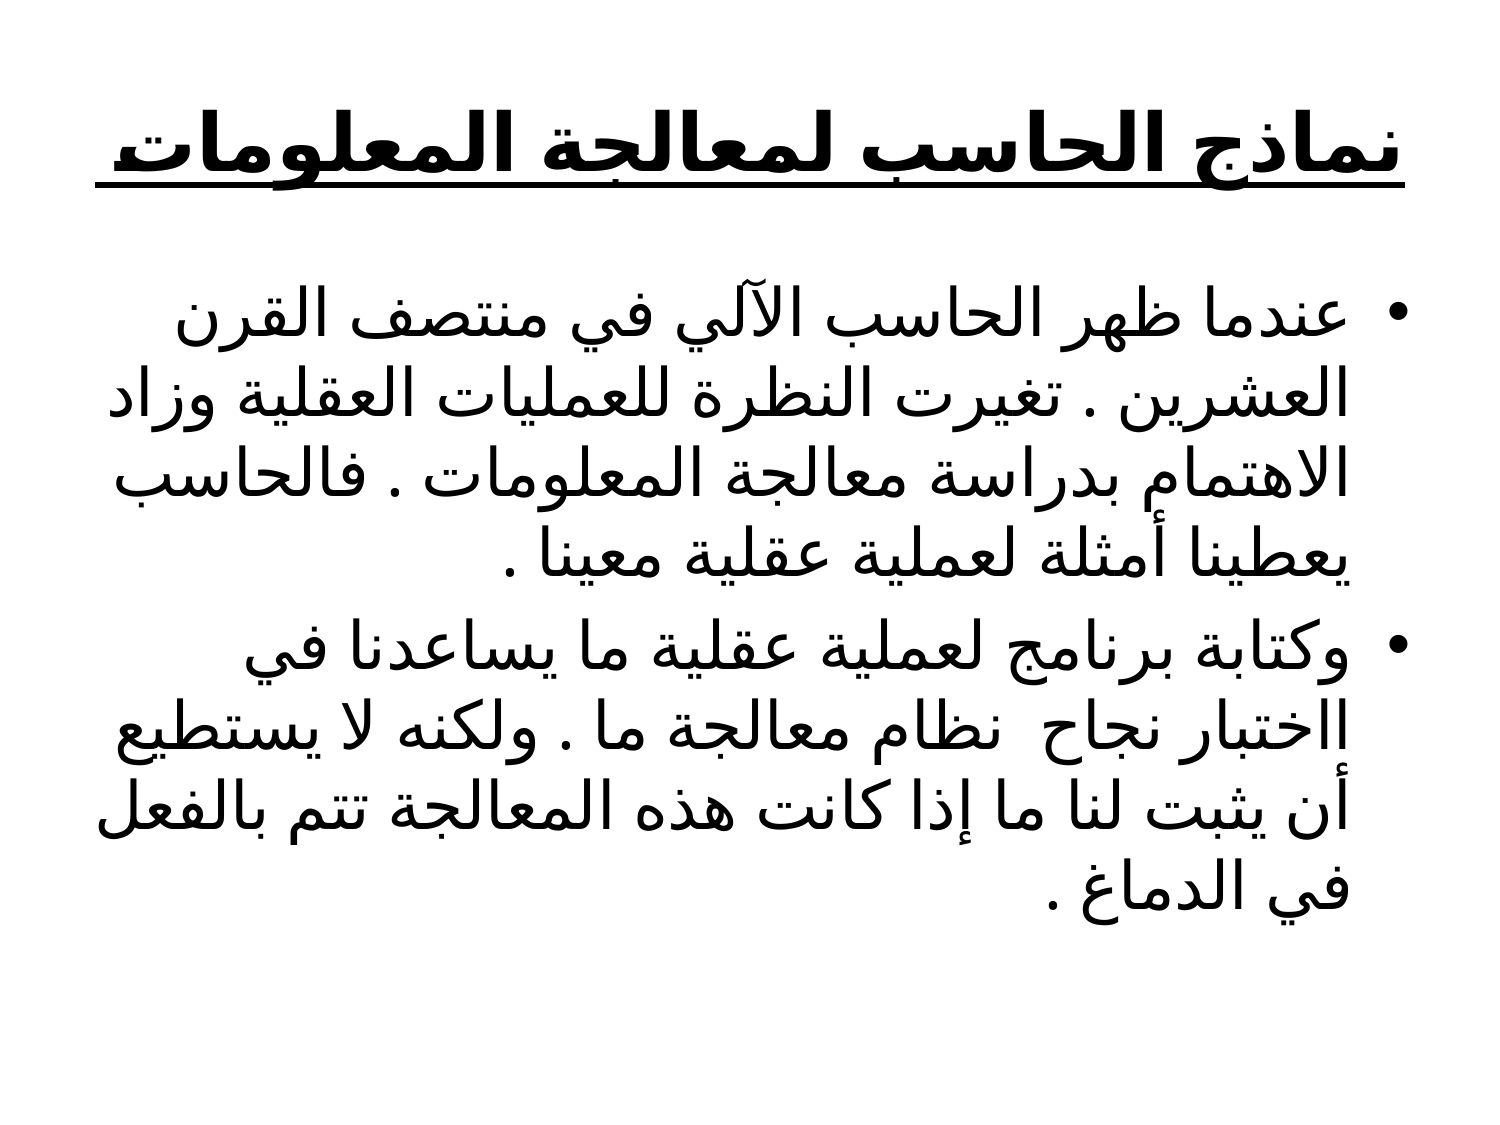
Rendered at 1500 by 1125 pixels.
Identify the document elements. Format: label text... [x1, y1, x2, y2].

list عندما ظهر الحاسب الآلي في منتصف القرن العشرين . تغيرت النظرة للعمليات العقلية وزاد الاهتمام بدراسة معالجة المعلومات . فالحاسب يعطينا أمثلة لعملية عقلية معينا . وكتابة برنامج لعملية عقلية ما يساعدنا في ااختبار نجاح نظام معالجة ما . ولكنه لا يستطيع أن يثبت لنا ما إذا كانت هذه المعالجة تتم بالفعل في الدماغ . [75, 262, 1425, 1005]
title نماذج الحاسب لمعالجة المعلومات [75, 45, 1425, 233]
